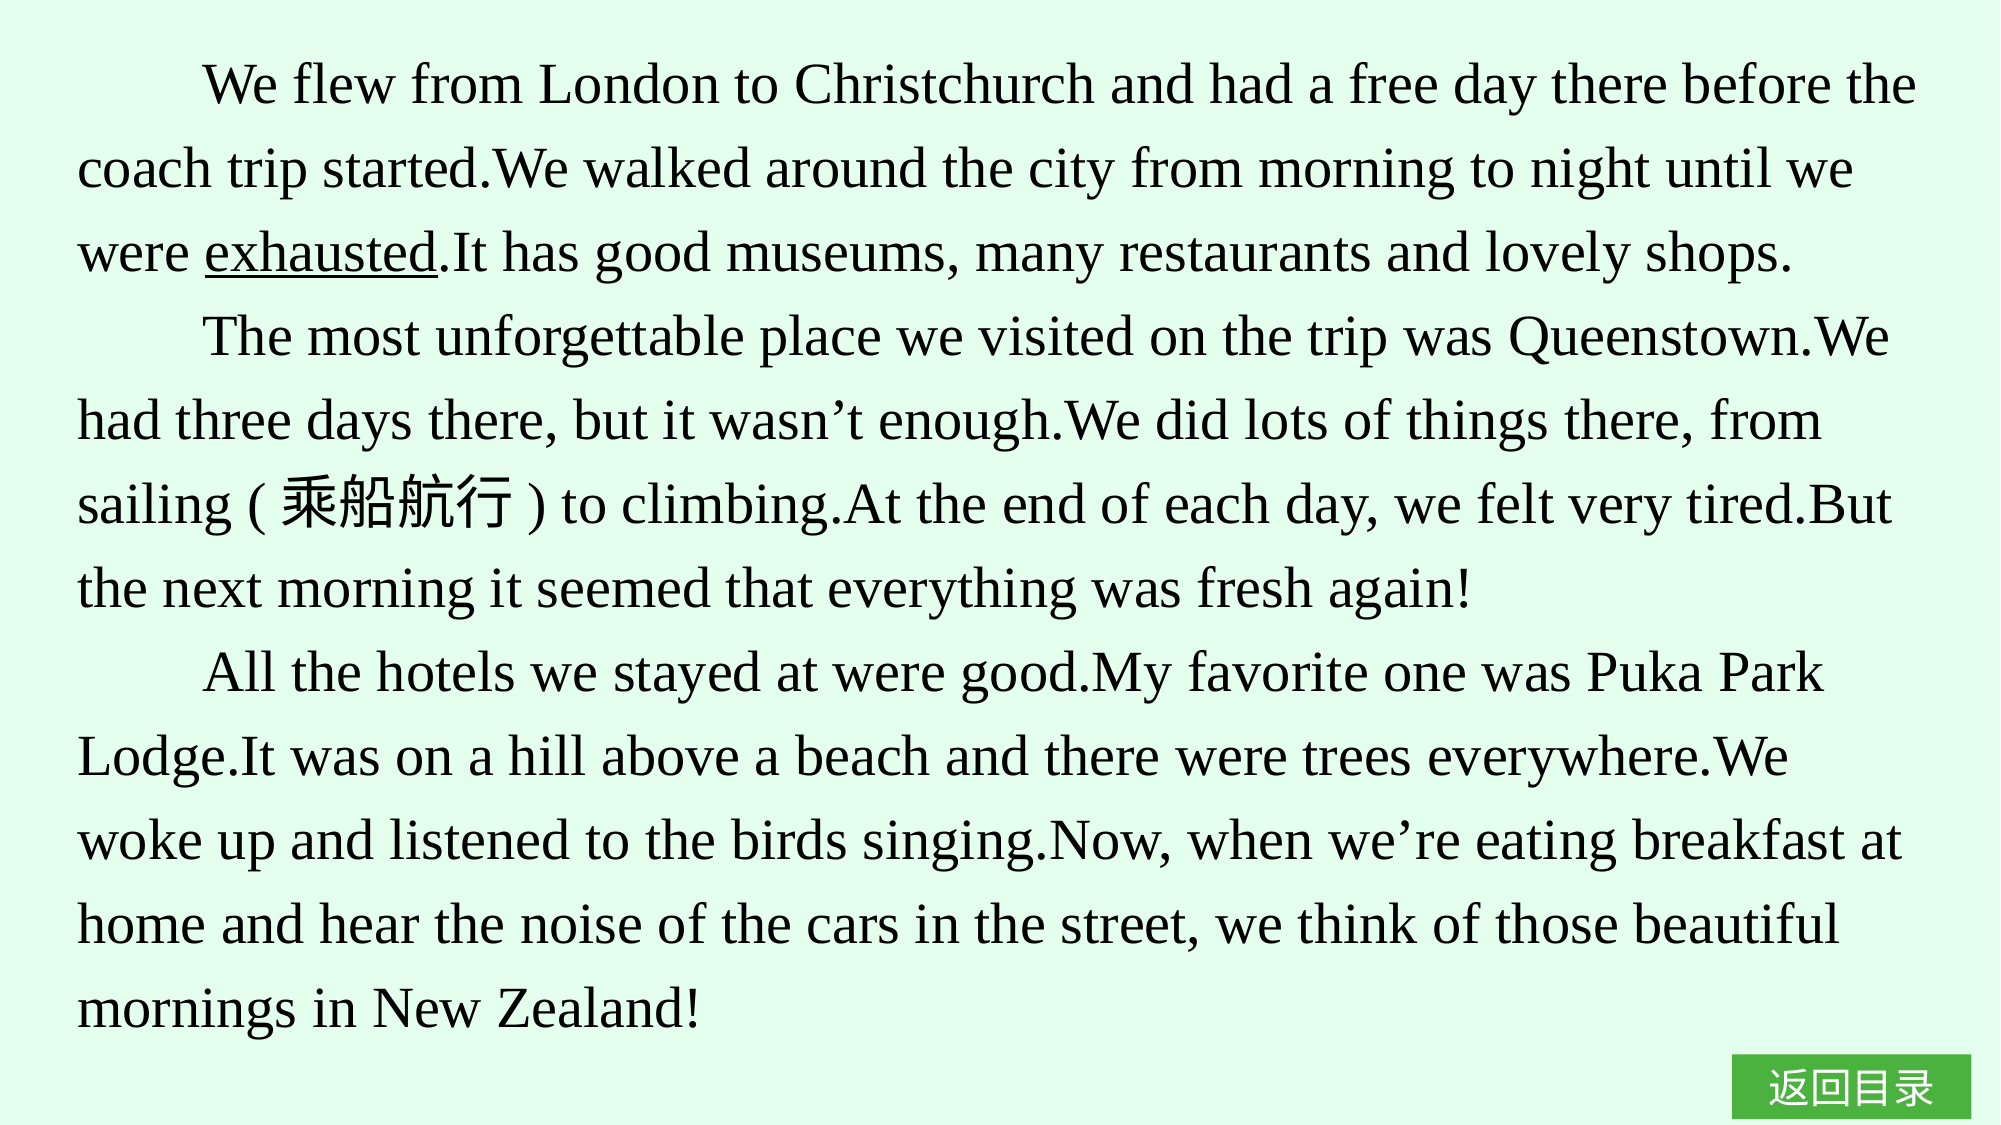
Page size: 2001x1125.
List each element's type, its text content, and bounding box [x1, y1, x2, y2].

text_box We flew from London to Christchurch and had a free day there before the coach trip started.We walked around the city from morning to night until we were exhausted.It has good museums, many restaurants and lovely shops. The most unforgettable place we visited on the trip was Queenstown.We had three days there, but it wasn’t enough.We did lots of things there, from sailing (乘船航行) to climbing.At the end of each day, we felt very tired.But the next morning it seemed that everything was fresh again! All the hotels we stayed at were good.My favorite one was Puka Park Lodge.It was on a hill above a beach and there were trees everywhere.We woke up and listened to the birds singing.Now, when we’re eating breakfast at home and hear the noise of the cars in the street, we think of those beautiful mornings in New Zealand! [62, 23, 1938, 1047]
